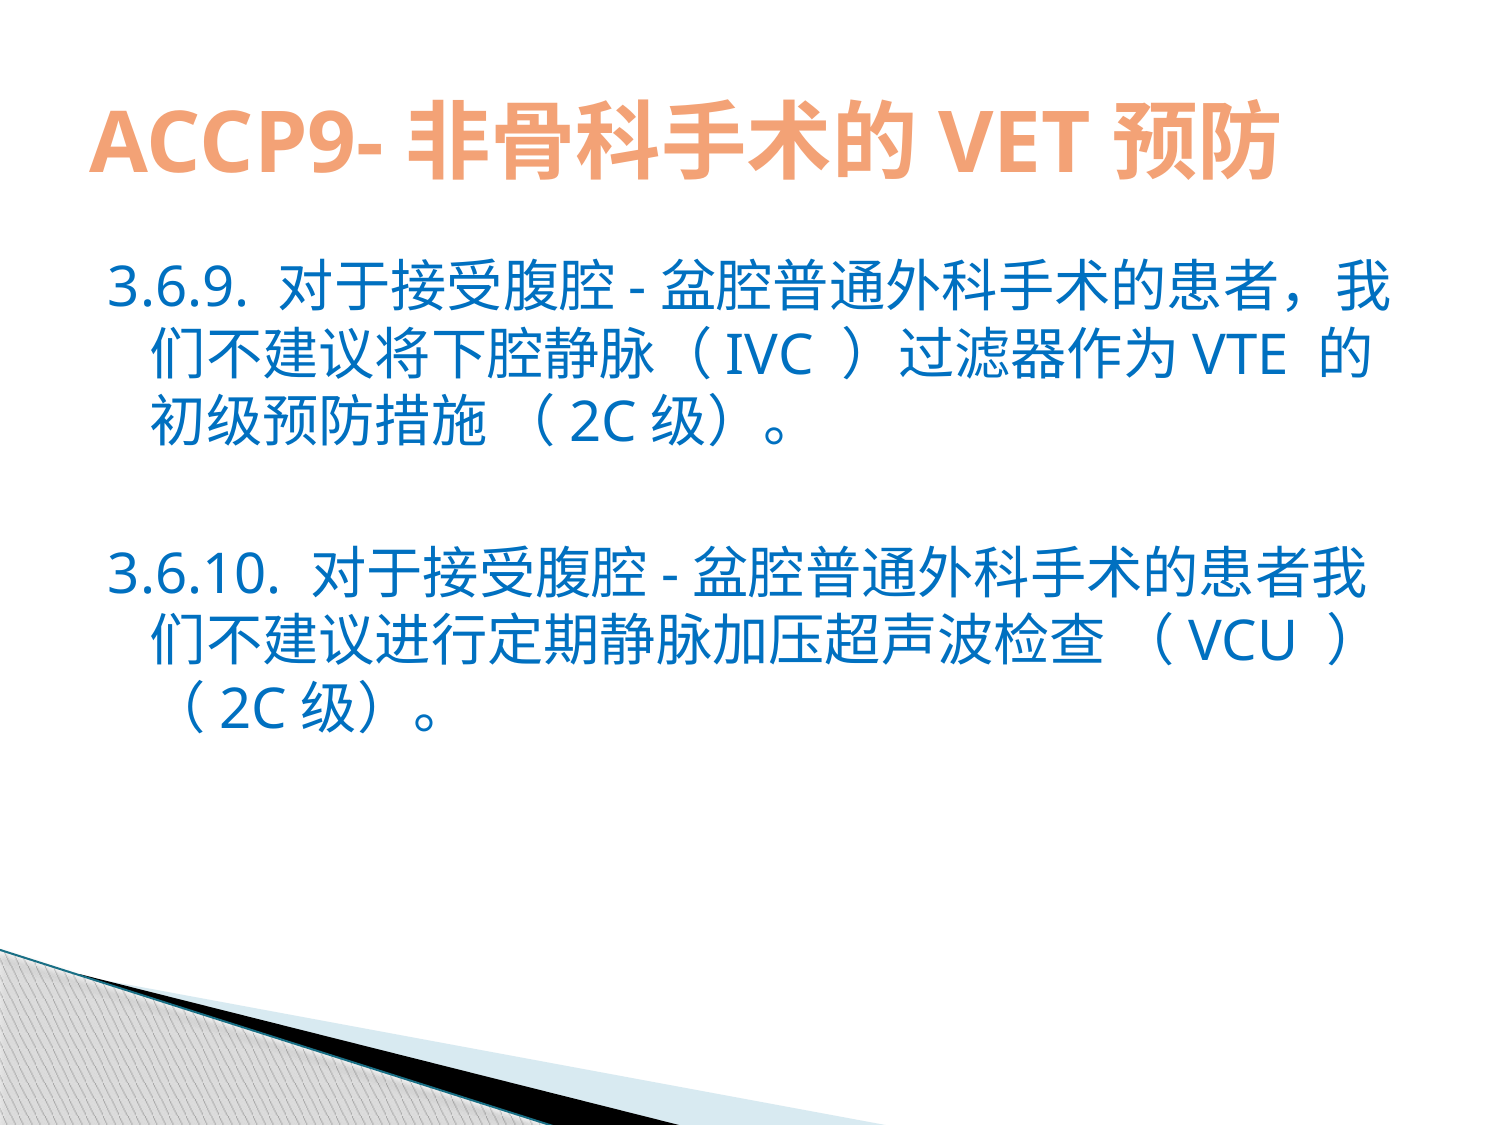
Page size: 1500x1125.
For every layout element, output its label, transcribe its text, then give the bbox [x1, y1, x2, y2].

list 3.6.9. 对于接受腹腔-盆腔普通外科手术的患者，我们不建议将下腔静脉（IVC ）过滤器作为VTE 的初级预防措施 （2C级）。 3.6.10. 对于接受腹腔-盆腔普通外科手术的患者我们不建议进行定期静脉加压超声波检查 （VCU ）（2C级）。 [74, 242, 1426, 986]
title ACCP9-非骨科手术的VET预防 [75, 45, 1425, 233]
